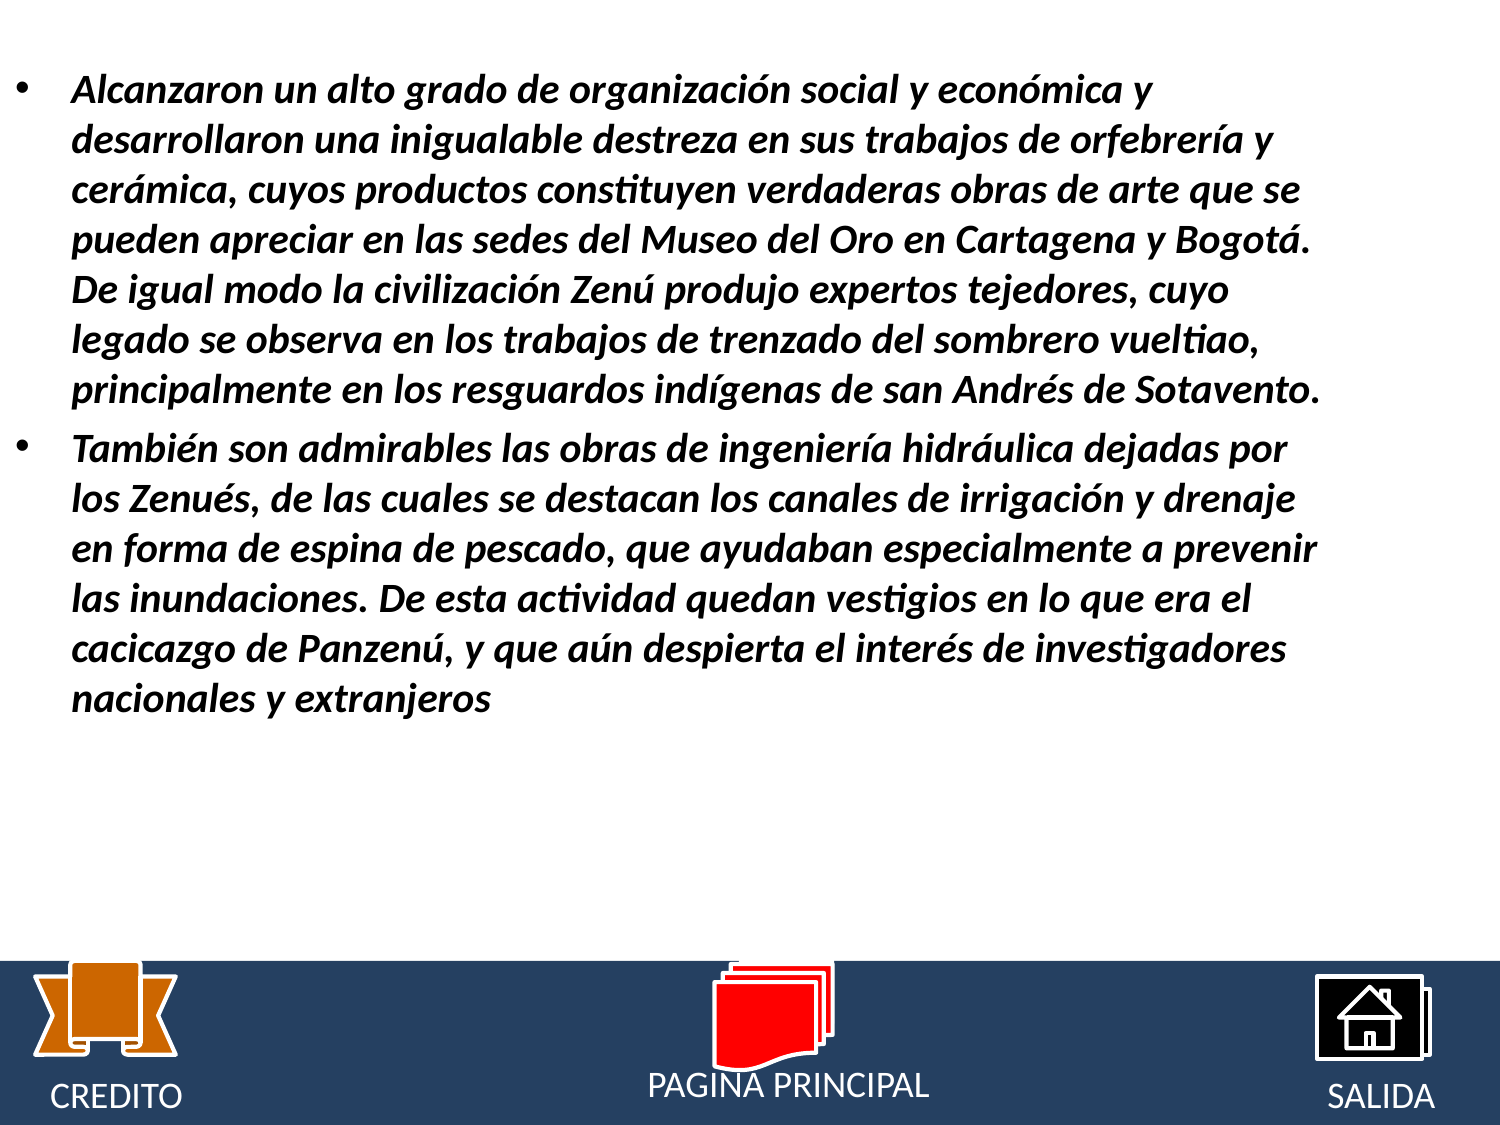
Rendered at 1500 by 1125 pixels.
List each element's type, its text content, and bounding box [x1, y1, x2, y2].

text_box CREDITO [35, 1063, 235, 1123]
text_box [0, 959, 1500, 1125]
text_box [1315, 974, 1424, 1061]
text_box [712, 961, 835, 1073]
text_box [738, 958, 835, 962]
text_box SALIDA [1312, 1063, 1465, 1123]
text_box [1424, 987, 1432, 1057]
text_box PAGINA PRINCIPAL [632, 1052, 961, 1113]
list Alcanzaron un alto grado de organización social y económica y desarrollaron una inigualable destreza en sus trabajos de orfebrería y cerámica, cuyos productos constituyen verdaderas obras de arte que se pueden apreciar en las sedes del Museo del Oro en Cartagena y Bogotá. De igual modo la civilización Zenú produjo expertos tejedores, cuyo legado se observa en los trabajos de trenzado del sombrero vueltiao, principalmente en los resguardos indígenas de san Andrés de Sotavento. También son admirables las obras de ingeniería hidráulica dejadas por los Zenués, de las cuales se destacan los canales de irrigación y drenaje en forma de espina de pescado, que ayudaban especialmente a prevenir las inundaciones. De esta actividad quedan vestigios en lo que era el cacicazgo de Panzenú, y que aún despierta el interés de investigadores nacionales y extranjeros [0, 54, 1350, 797]
text_box [33, 958, 178, 1057]
text_box HIMNO [1349, 1020, 1390, 1046]
